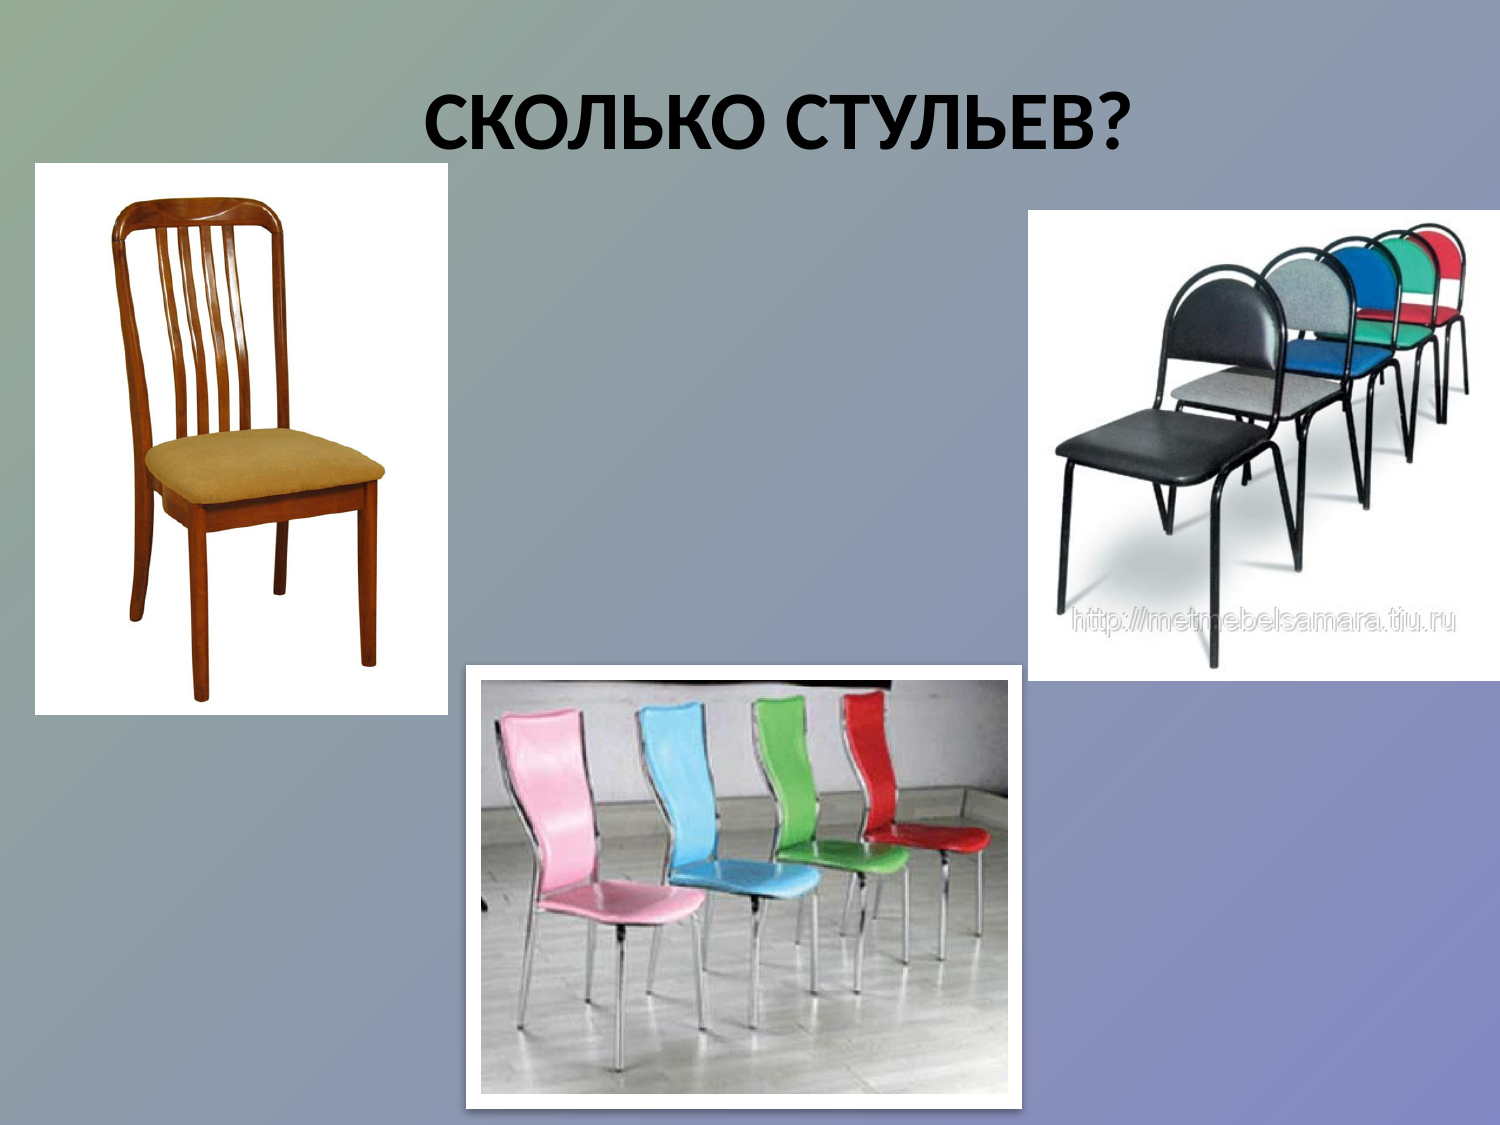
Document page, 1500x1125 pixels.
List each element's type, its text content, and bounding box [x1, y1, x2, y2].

picture [1028, 210, 1500, 681]
text_box СКОЛЬКО СТУЛЬЕВ? [410, 58, 1219, 174]
picture [480, 679, 1008, 1095]
picture [34, 163, 449, 716]
